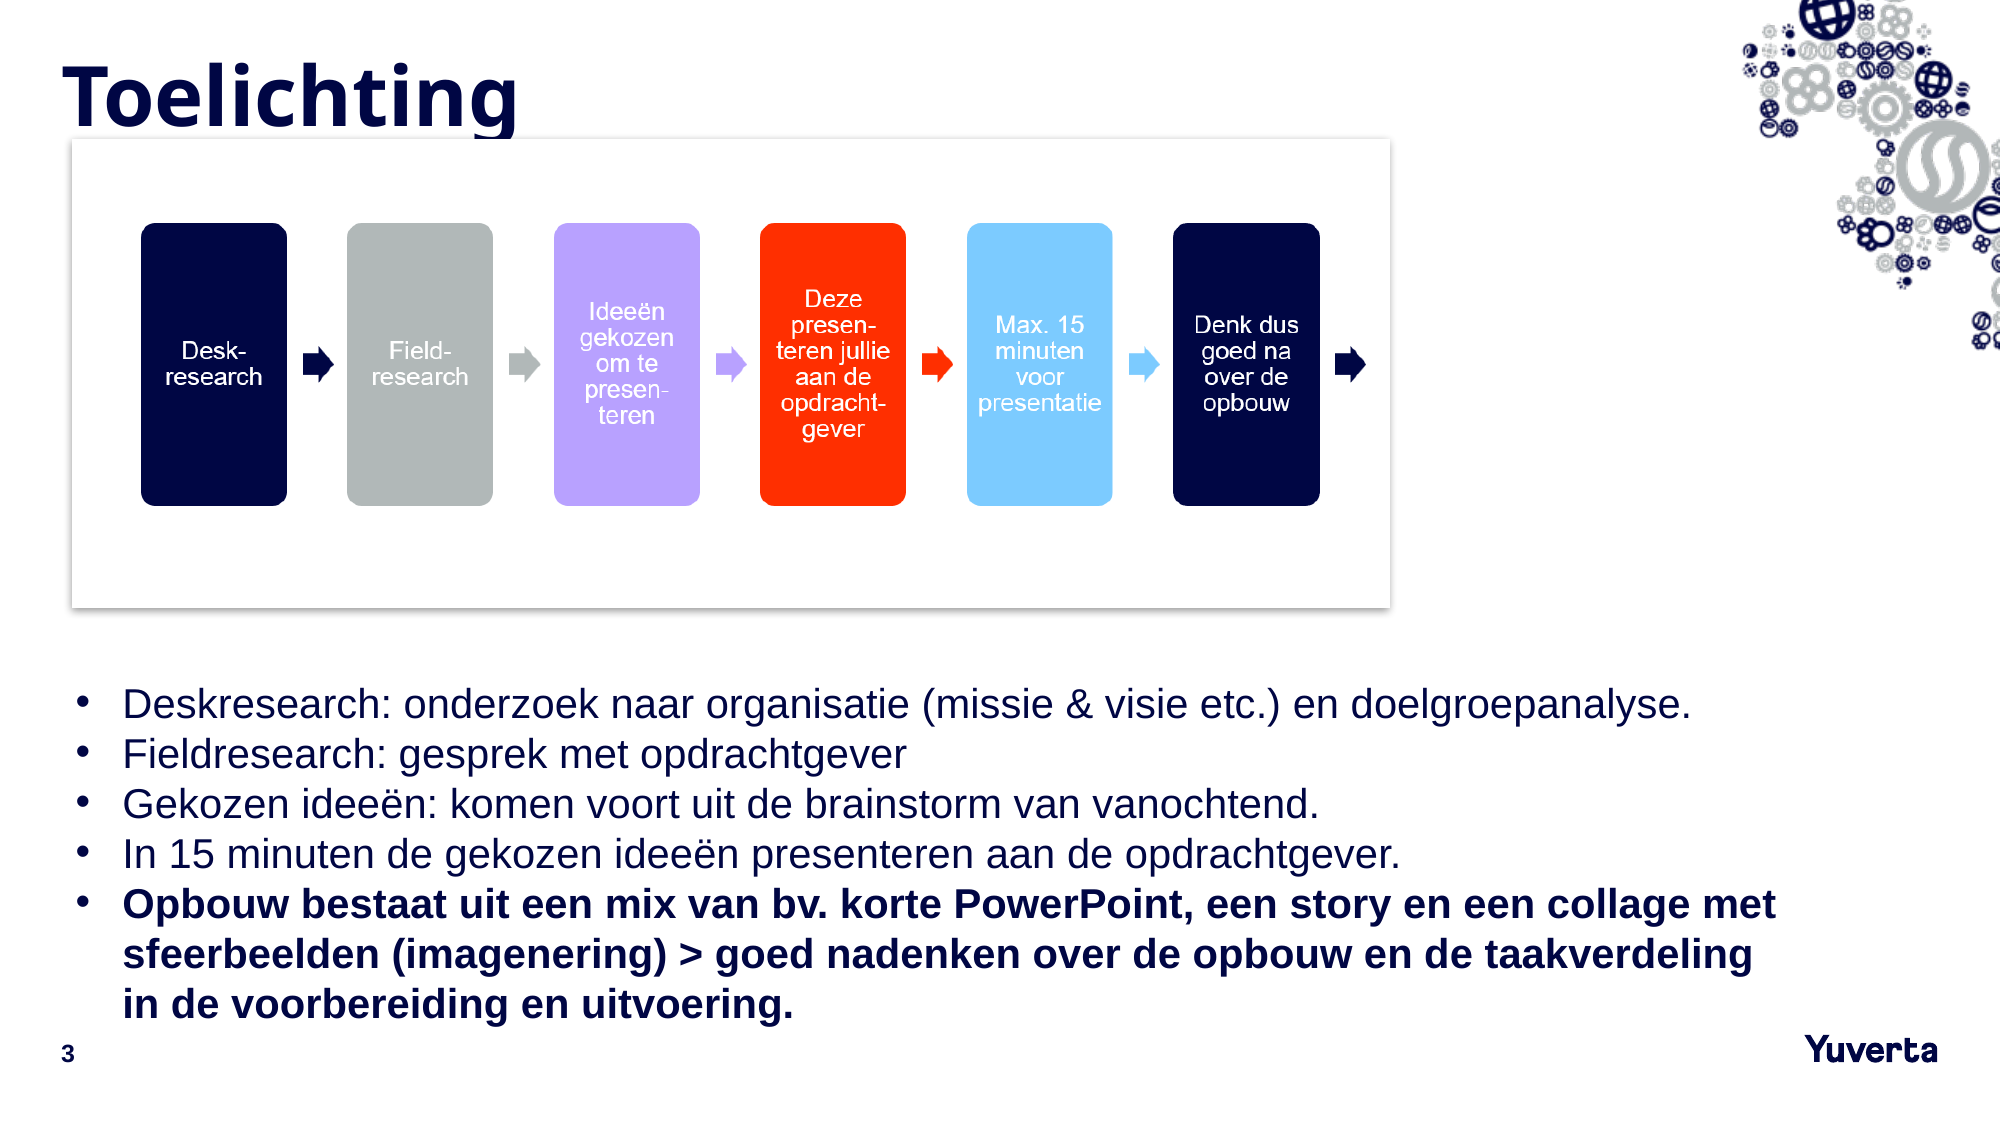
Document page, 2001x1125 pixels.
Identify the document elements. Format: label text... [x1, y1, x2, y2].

title Toelichting [60, 48, 1720, 239]
text_box Deskresearch: onderzoek naar organisatie (missie & visie etc.) en doelgroepanalyse. Fieldresearch: gesprek met opdrachtgever Gekozen ideeën: komen voort uit de brainstorm van vanochtend. In 15 minuten de gekozen ideeën presenteren aan de opdrachtgever. Opbouw bestaat uit een mix van bv. korte PowerPoint, een story en een collage met sfeerbeelden (imagenering) > goed nadenken over de opbouw en de taakverdeling in de voorbereiding en uitvoering. [60, 669, 1818, 1034]
slide_number 3 [60, 1037, 113, 1073]
picture [0, 0, 2000, 1125]
